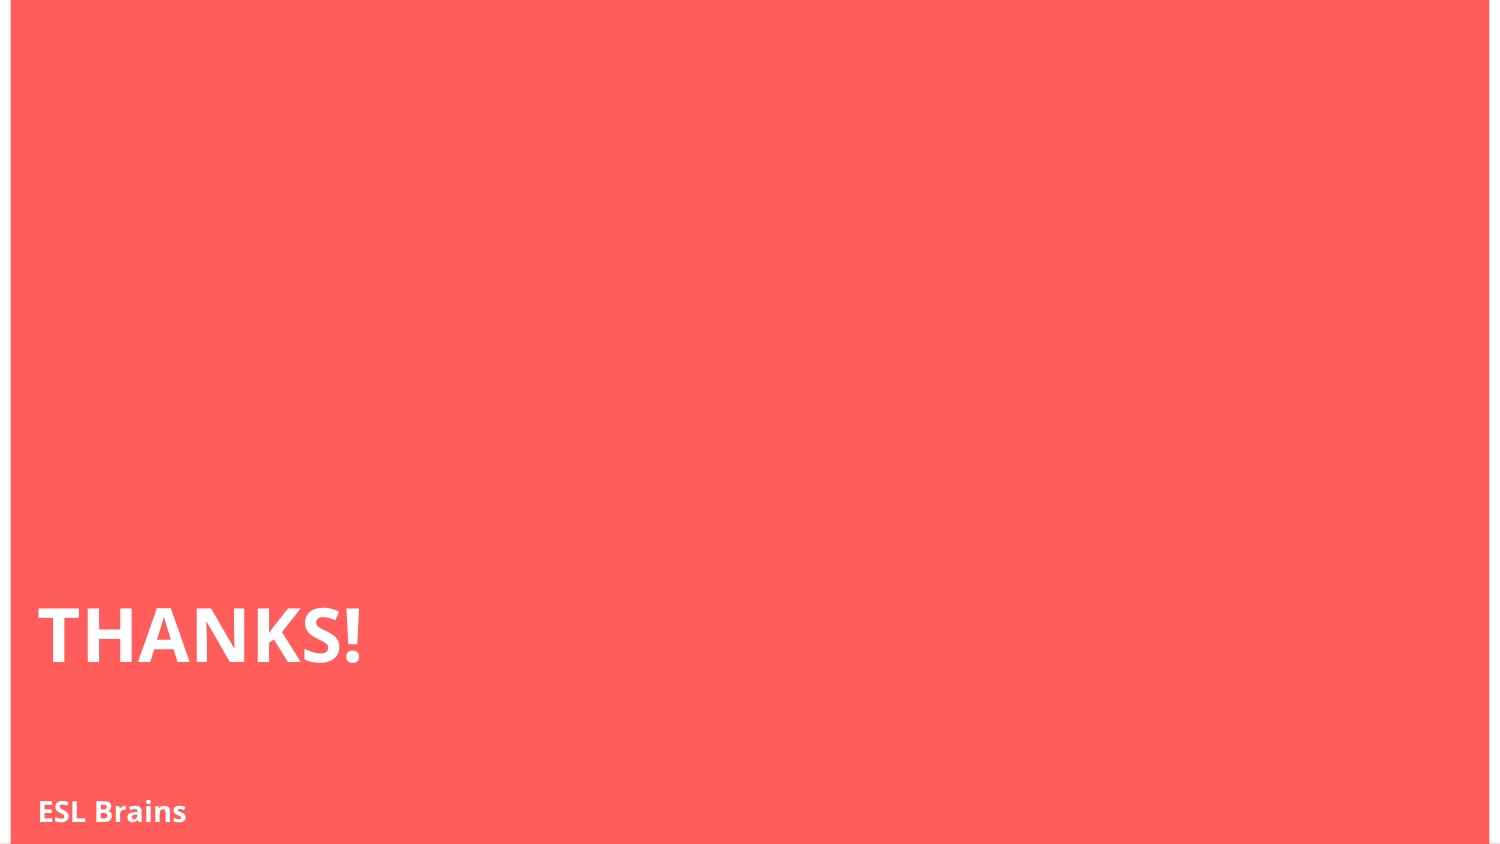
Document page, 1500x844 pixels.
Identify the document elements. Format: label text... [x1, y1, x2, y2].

text_box [1489, 0, 1500, 844]
text_box THANKS! [22, 572, 1390, 693]
text_box [11, 0, 1489, 844]
text_box ESL Brains [22, 778, 422, 843]
text_box [0, 0, 11, 844]
